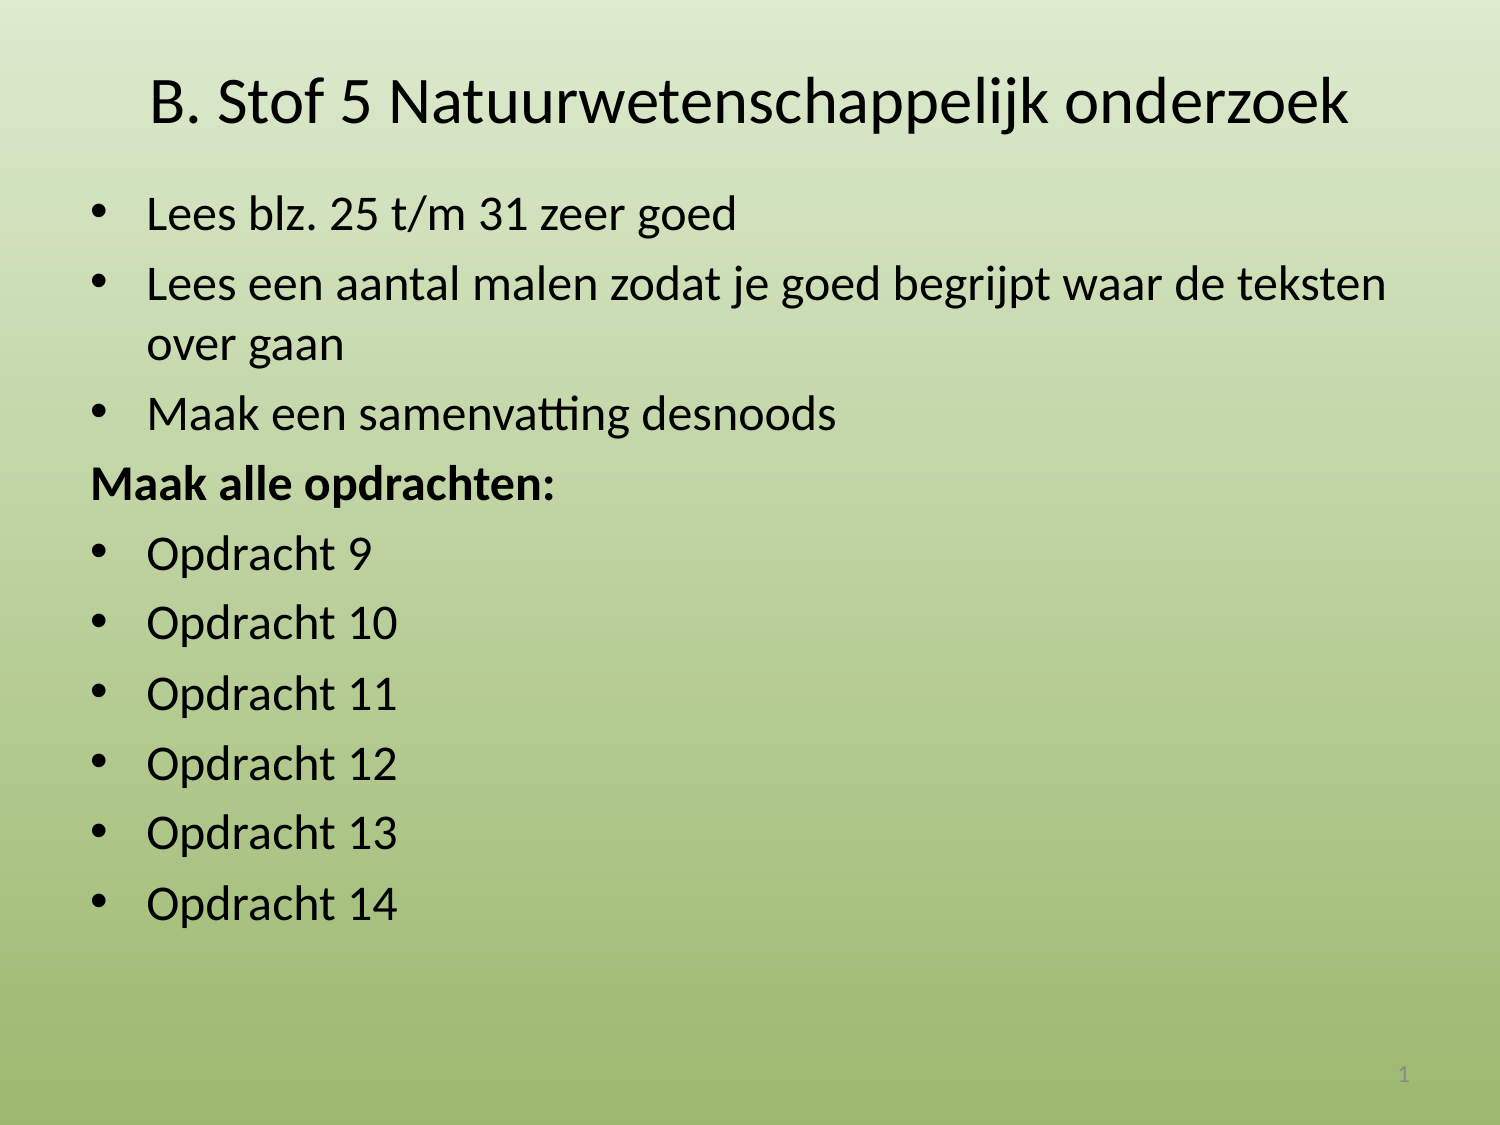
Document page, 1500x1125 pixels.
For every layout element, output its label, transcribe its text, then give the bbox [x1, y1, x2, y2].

list Lees blz. 25 t/m 31 zeer goed Lees een aantal malen zodat je goed begrijpt waar de teksten over gaan Maak een samenvatting desnoods Maak alle opdrachten: Opdracht 9 Opdracht 10 Opdracht 11 Opdracht 12 Opdracht 13 Opdracht 14 [75, 172, 1425, 1005]
title B. Stof 5 Natuurwetenschappelijk onderzoek [75, 45, 1425, 149]
slide_number 1 [1074, 1042, 1425, 1103]
